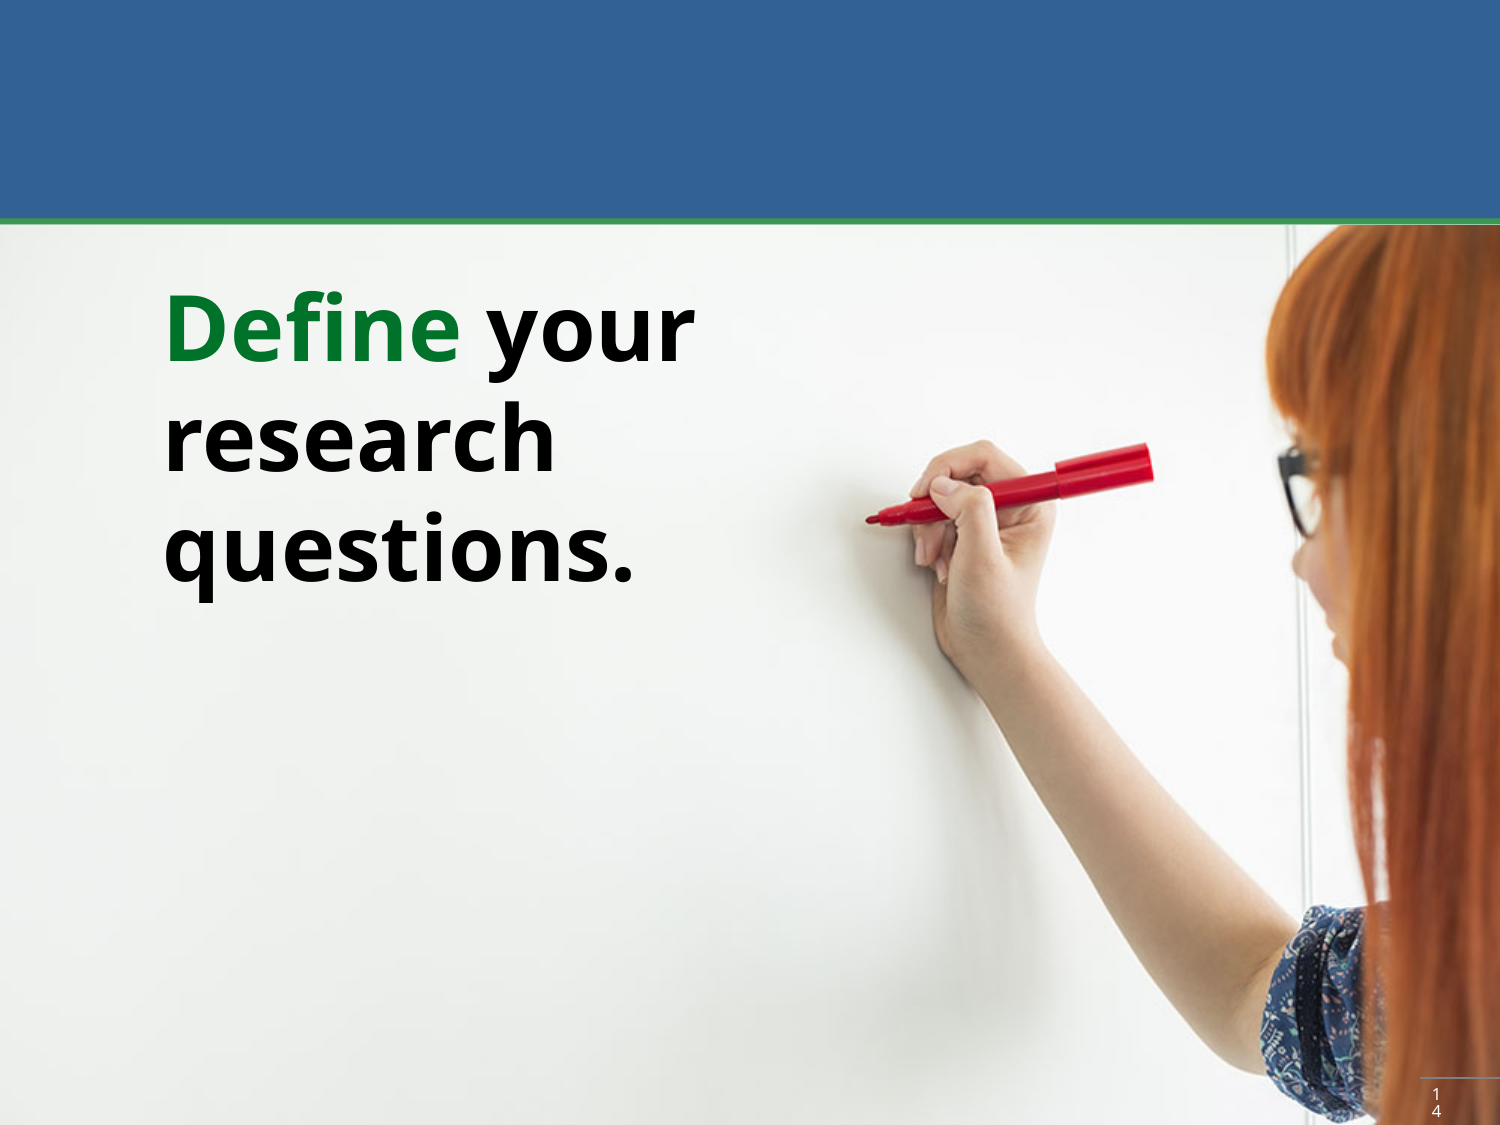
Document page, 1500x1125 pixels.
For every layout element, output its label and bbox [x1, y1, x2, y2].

text_box [149, 0, 1350, 221]
picture [0, 0, 1500, 1125]
